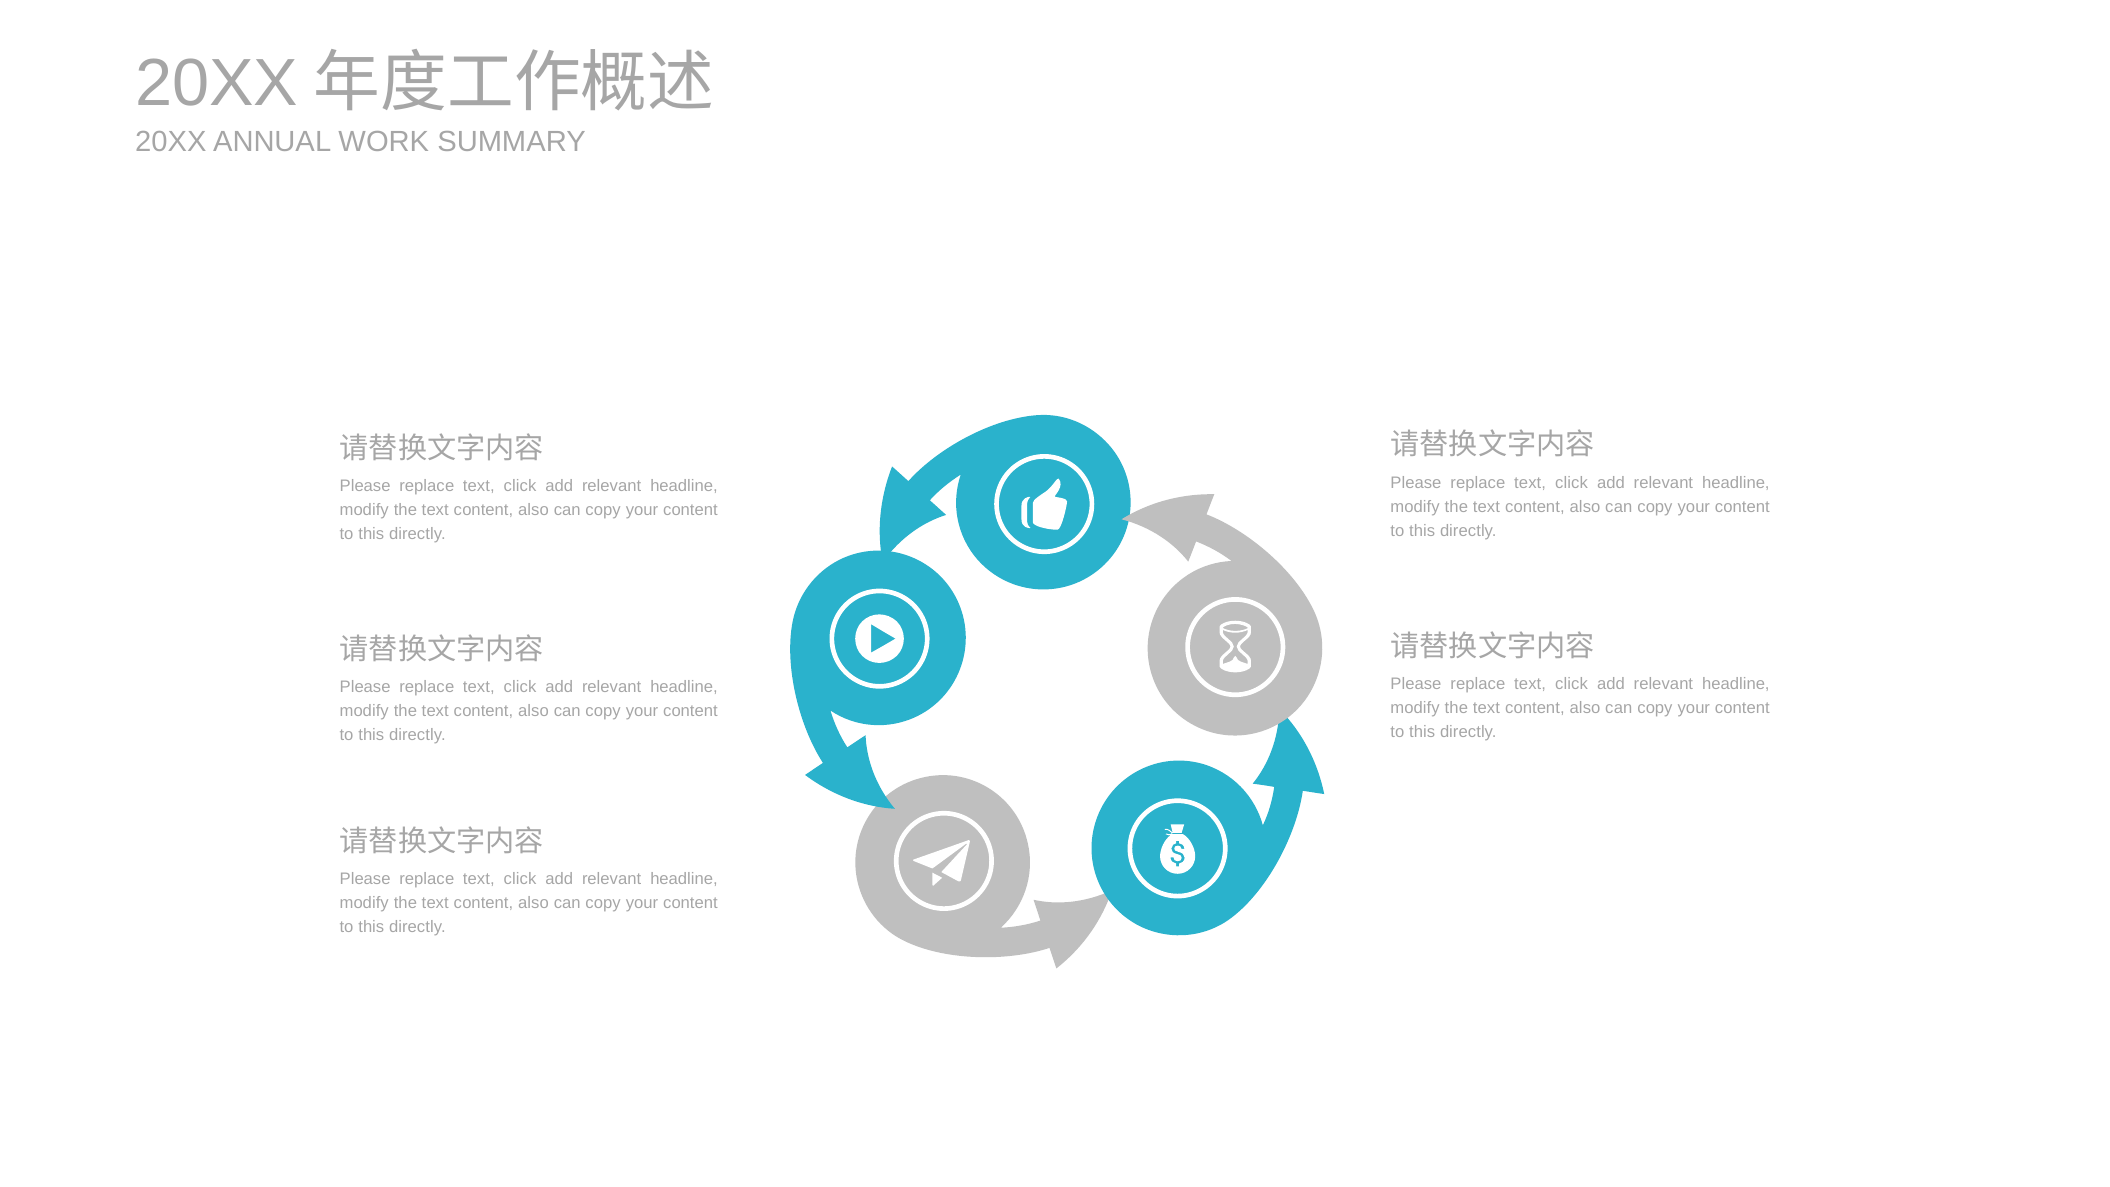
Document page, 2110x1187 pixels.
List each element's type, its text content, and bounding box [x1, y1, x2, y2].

text_box 请替换文字内容 [339, 623, 674, 666]
text_box 请替换文字内容 [1390, 620, 1726, 662]
text_box Please replace text, click add relevant headline, modify the text content, also can copy your content to this directly. [1390, 467, 1771, 540]
text_box 请替换文字内容 [1390, 418, 1726, 461]
text_box Please replace text, click add relevant headline, modify the text content, also can copy your content to this directly. [339, 470, 719, 543]
text_box 请替换文字内容 [339, 814, 674, 857]
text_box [847, 766, 1113, 969]
text_box 20XX年度工作概述 [135, 38, 783, 119]
text_box 请替换文字内容 [339, 422, 674, 464]
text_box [876, 413, 1141, 600]
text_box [783, 538, 979, 809]
text_box 20XX ANNUAL WORK SUMMARY [135, 122, 596, 158]
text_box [1121, 493, 1326, 748]
text_box Please replace text, click add relevant headline, modify the text content, also can copy your content to this directly. [339, 672, 719, 745]
text_box Please replace text, click add relevant headline, modify the text content, also can copy your content to this directly. [339, 863, 719, 936]
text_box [1082, 709, 1325, 940]
text_box Please replace text, click add relevant headline, modify the text content, also can copy your content to this directly. [1390, 668, 1771, 741]
